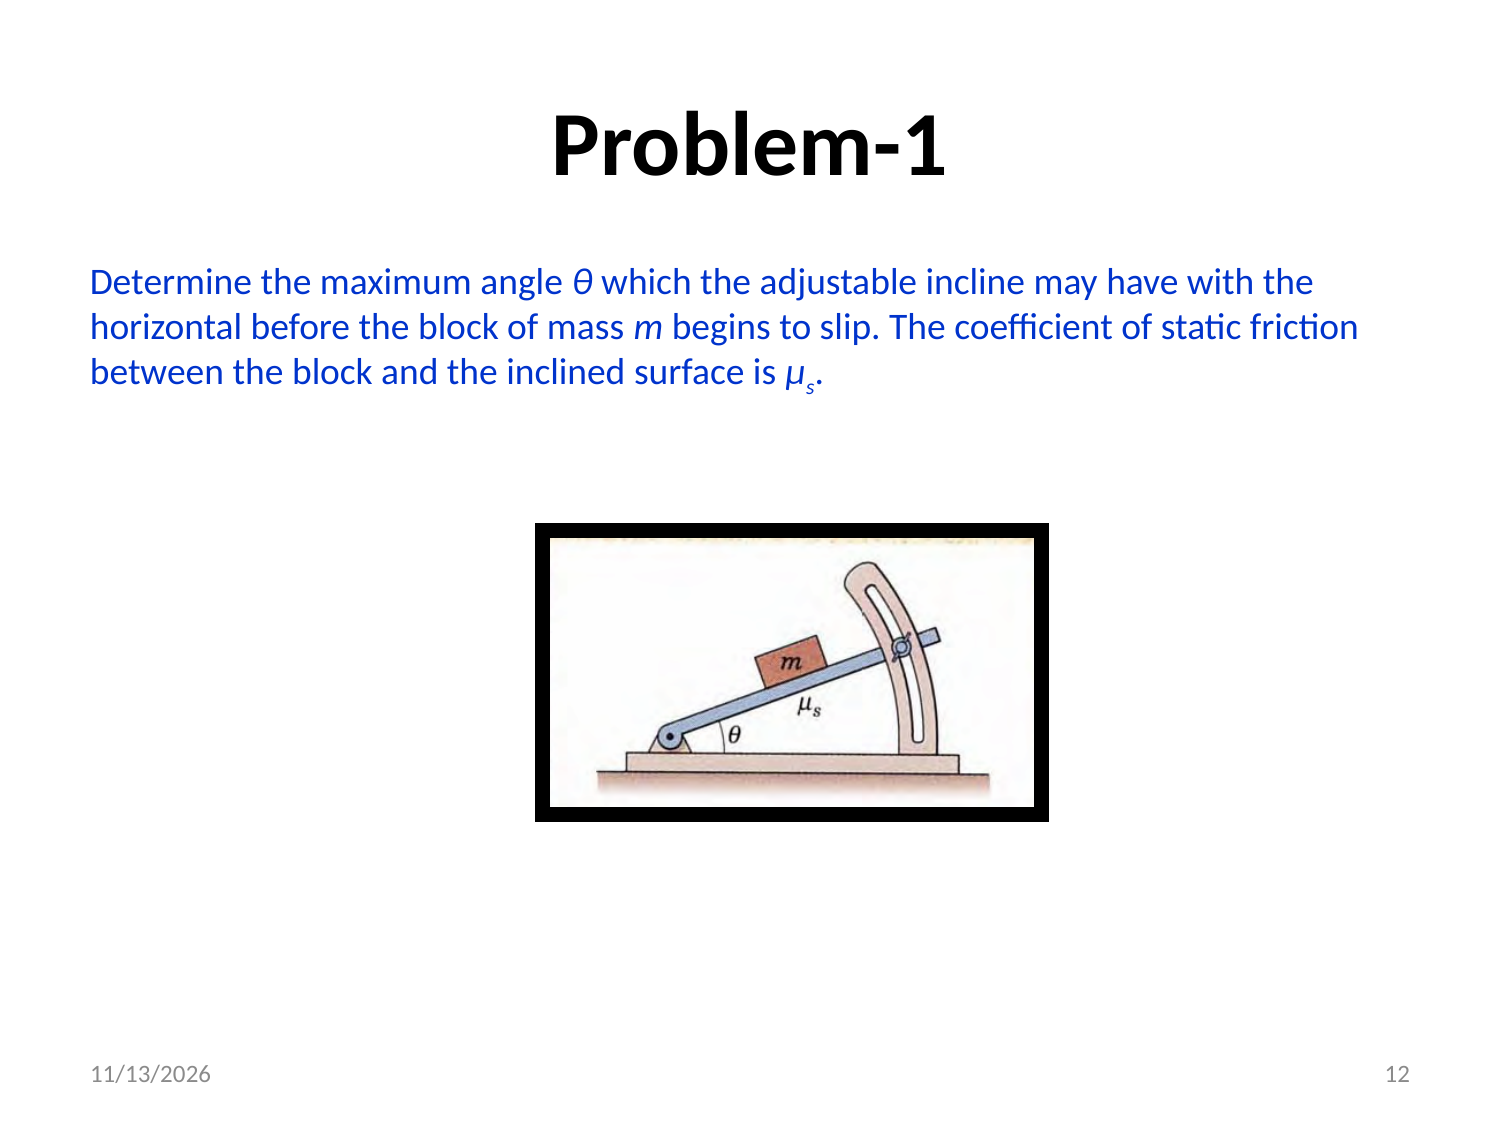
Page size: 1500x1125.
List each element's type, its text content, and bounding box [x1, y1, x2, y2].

picture [549, 537, 1035, 808]
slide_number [75, 1042, 425, 1103]
text_box Determine the maximum angle θ which the adjustable incline may have with the horizontal before the block of mass m begins to slip. The coefficient of static friction between the block and the inclined surface is μs. [74, 249, 1438, 451]
title Problem-1 [75, 45, 1425, 233]
slide_number 12 [1074, 1042, 1425, 1103]
